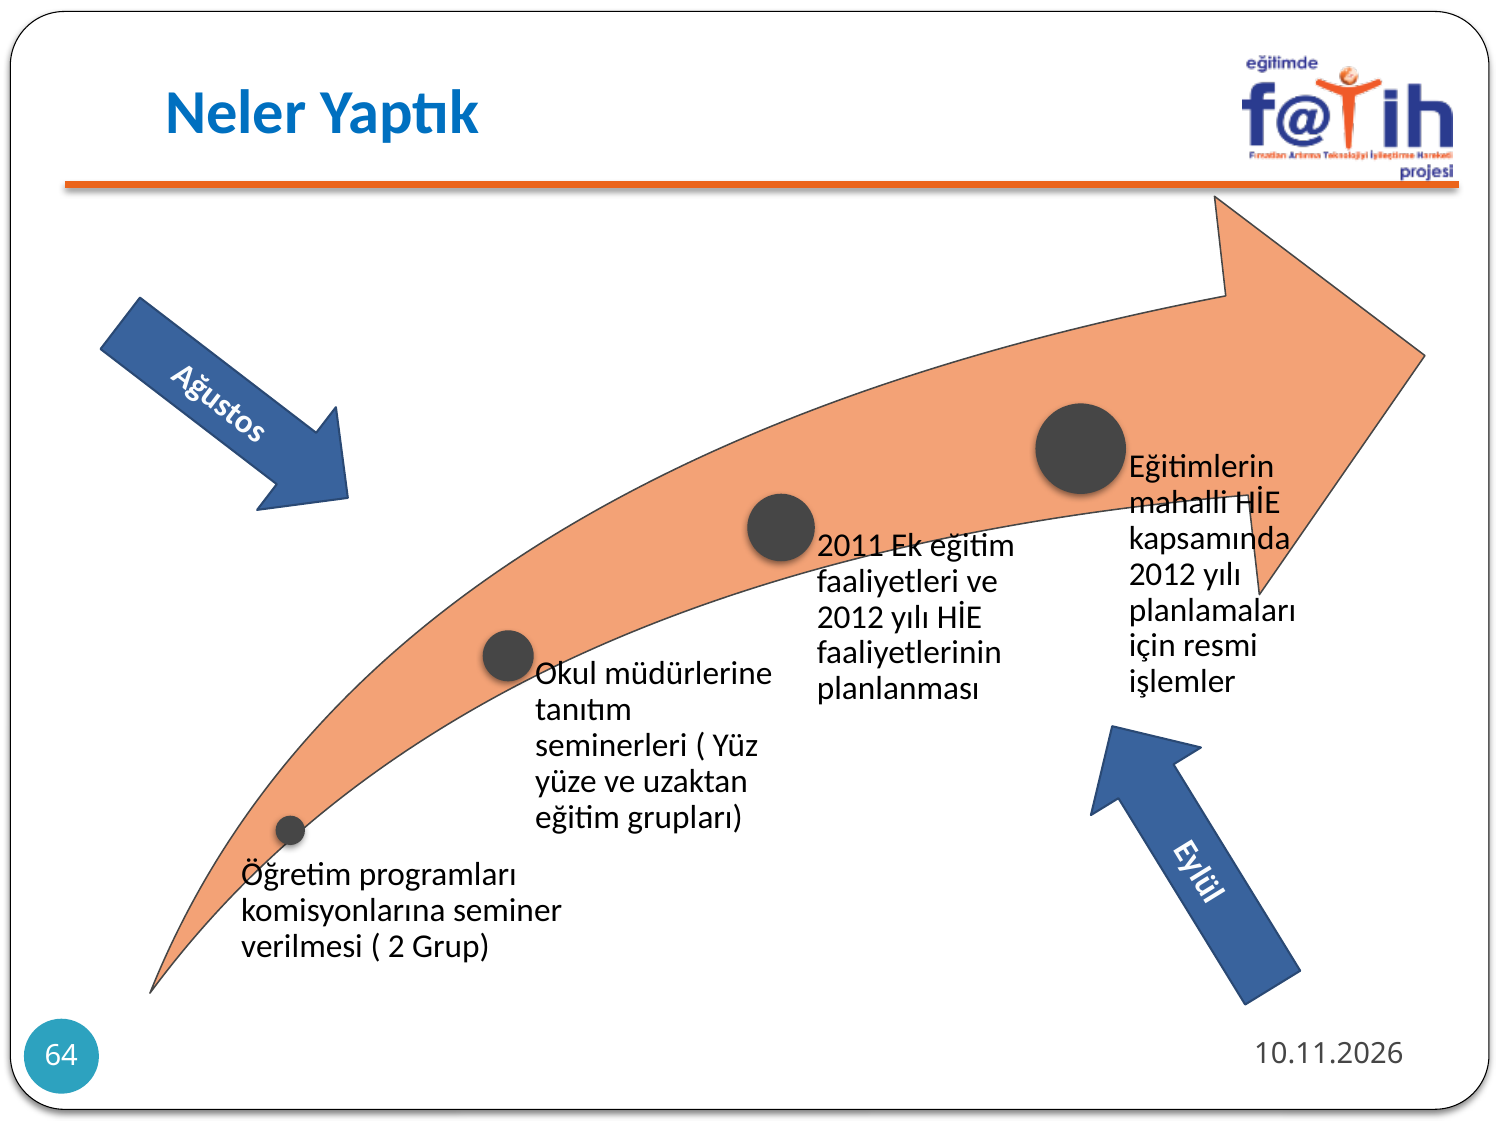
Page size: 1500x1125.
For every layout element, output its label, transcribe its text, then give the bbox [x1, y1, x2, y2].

picture [1242, 54, 1453, 182]
title Neler Yaptık [150, 45, 1425, 161]
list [149, 195, 1426, 1047]
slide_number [1012, 1056, 1419, 1094]
text_box Ağustos [99, 296, 143, 383]
slide_number 64 [23, 1018, 99, 1094]
